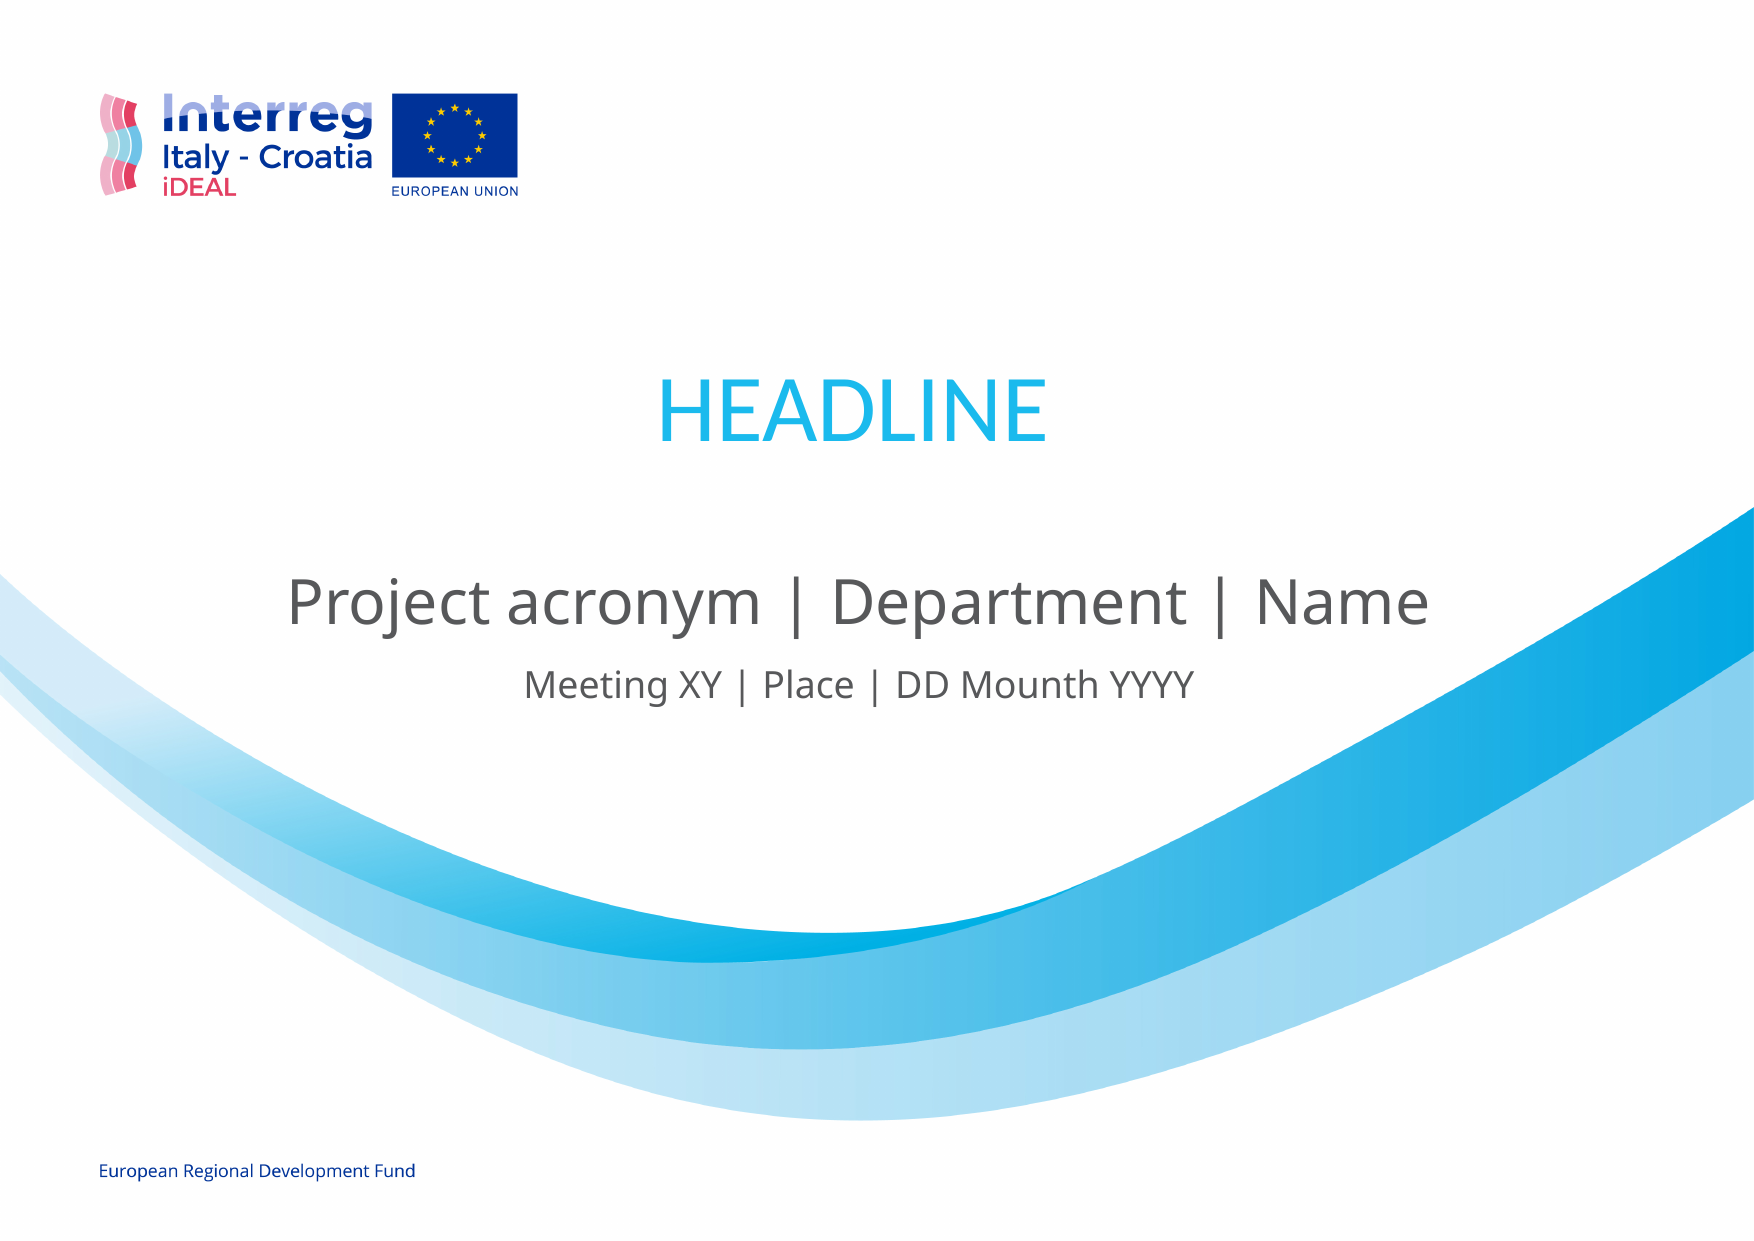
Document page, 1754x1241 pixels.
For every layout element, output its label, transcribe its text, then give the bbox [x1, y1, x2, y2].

text_box Project acronym | Department | Name [156, 553, 1563, 646]
text_box HEADLINE [427, 337, 1279, 470]
text_box Meeting XY | Place | DD Mounth YYYY [156, 652, 1563, 716]
picture [0, 0, 1754, 1241]
